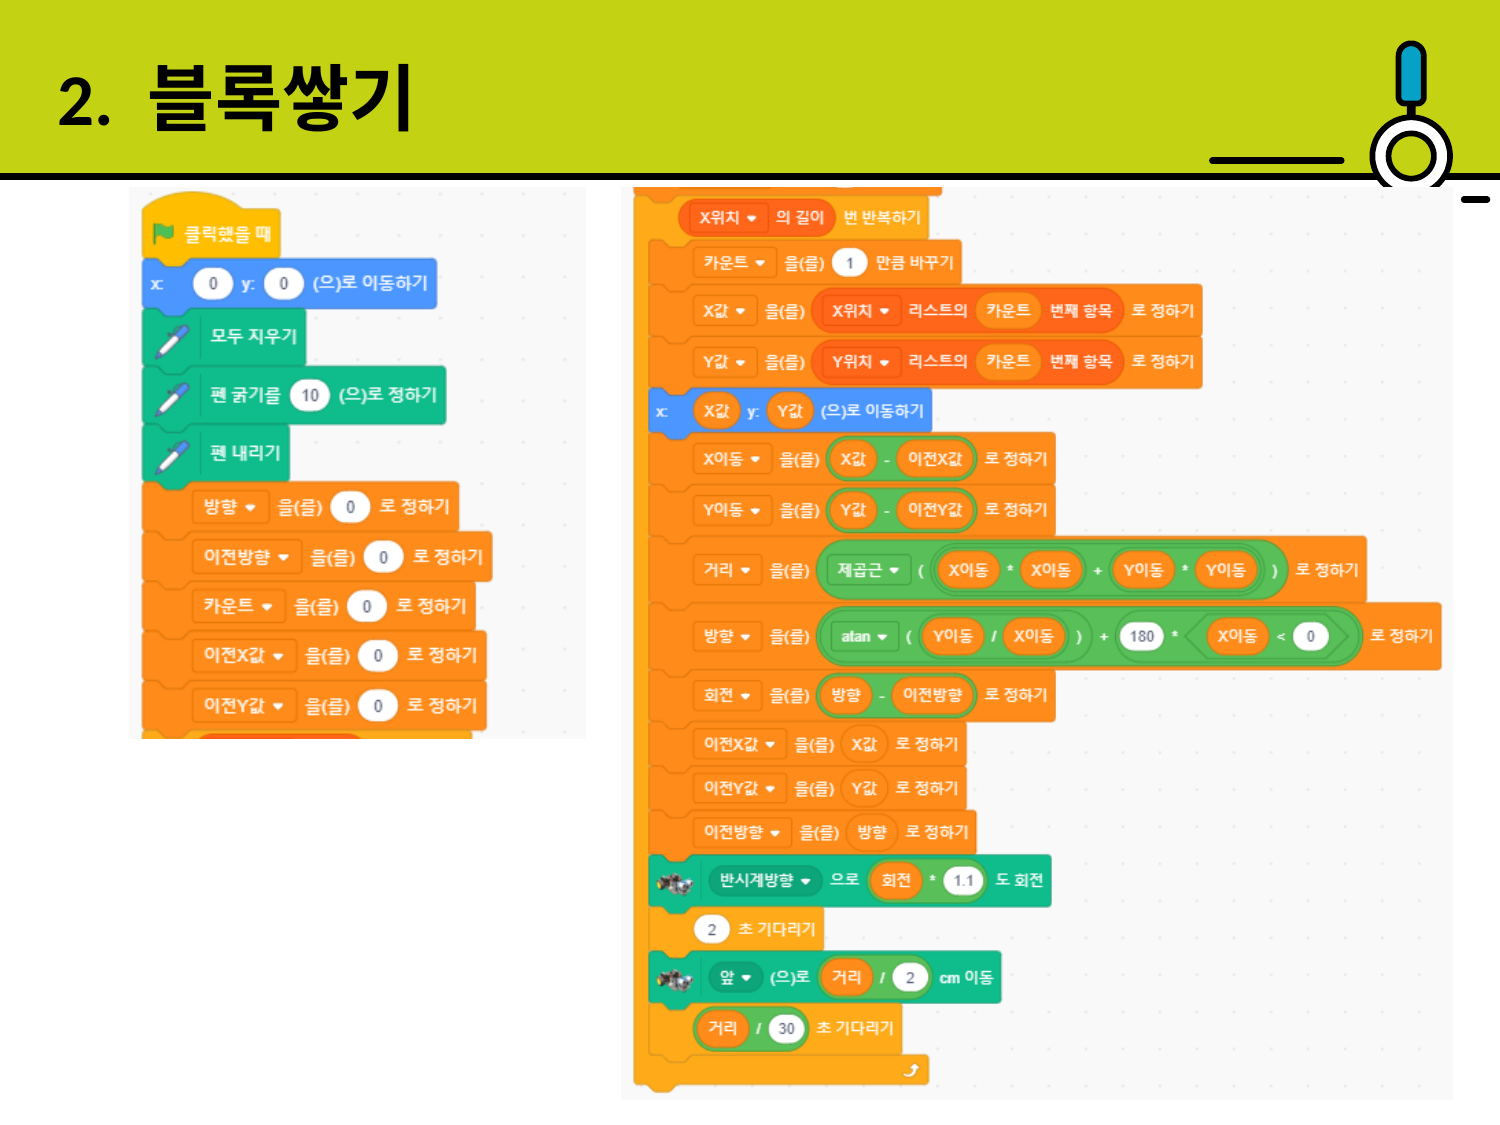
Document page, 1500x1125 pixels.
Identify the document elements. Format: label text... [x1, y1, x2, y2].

text_box 2. 블록쌓기 [57, 52, 1014, 140]
picture [620, 187, 1454, 1100]
picture [128, 187, 587, 739]
